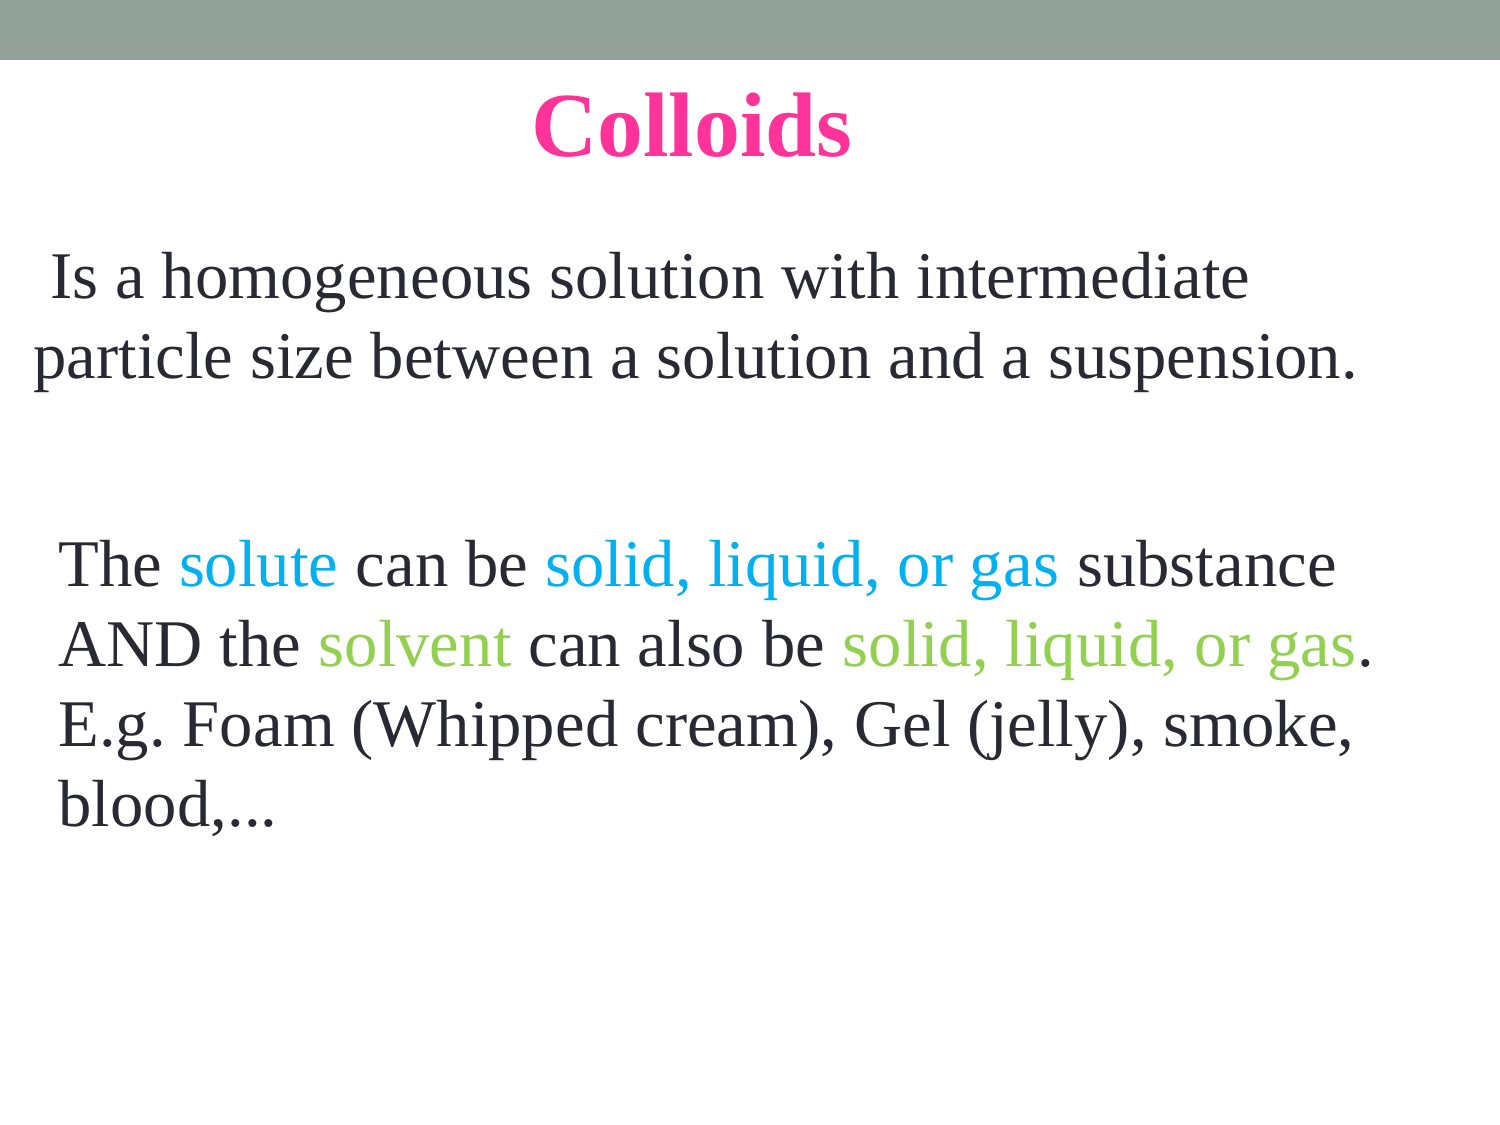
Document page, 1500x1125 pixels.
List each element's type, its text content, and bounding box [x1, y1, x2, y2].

text_box The solute can be solid, liquid, or gas substance AND the solvent can also be solid, liquid, or gas. E.g. Foam (Whipped cream), Gel (jelly), smoke, blood,... [43, 512, 1457, 927]
table_header Colloids [263, 75, 1122, 177]
text_box Is a homogeneous solution with intermediate particle size between a solution and a suspension. [18, 224, 1482, 400]
